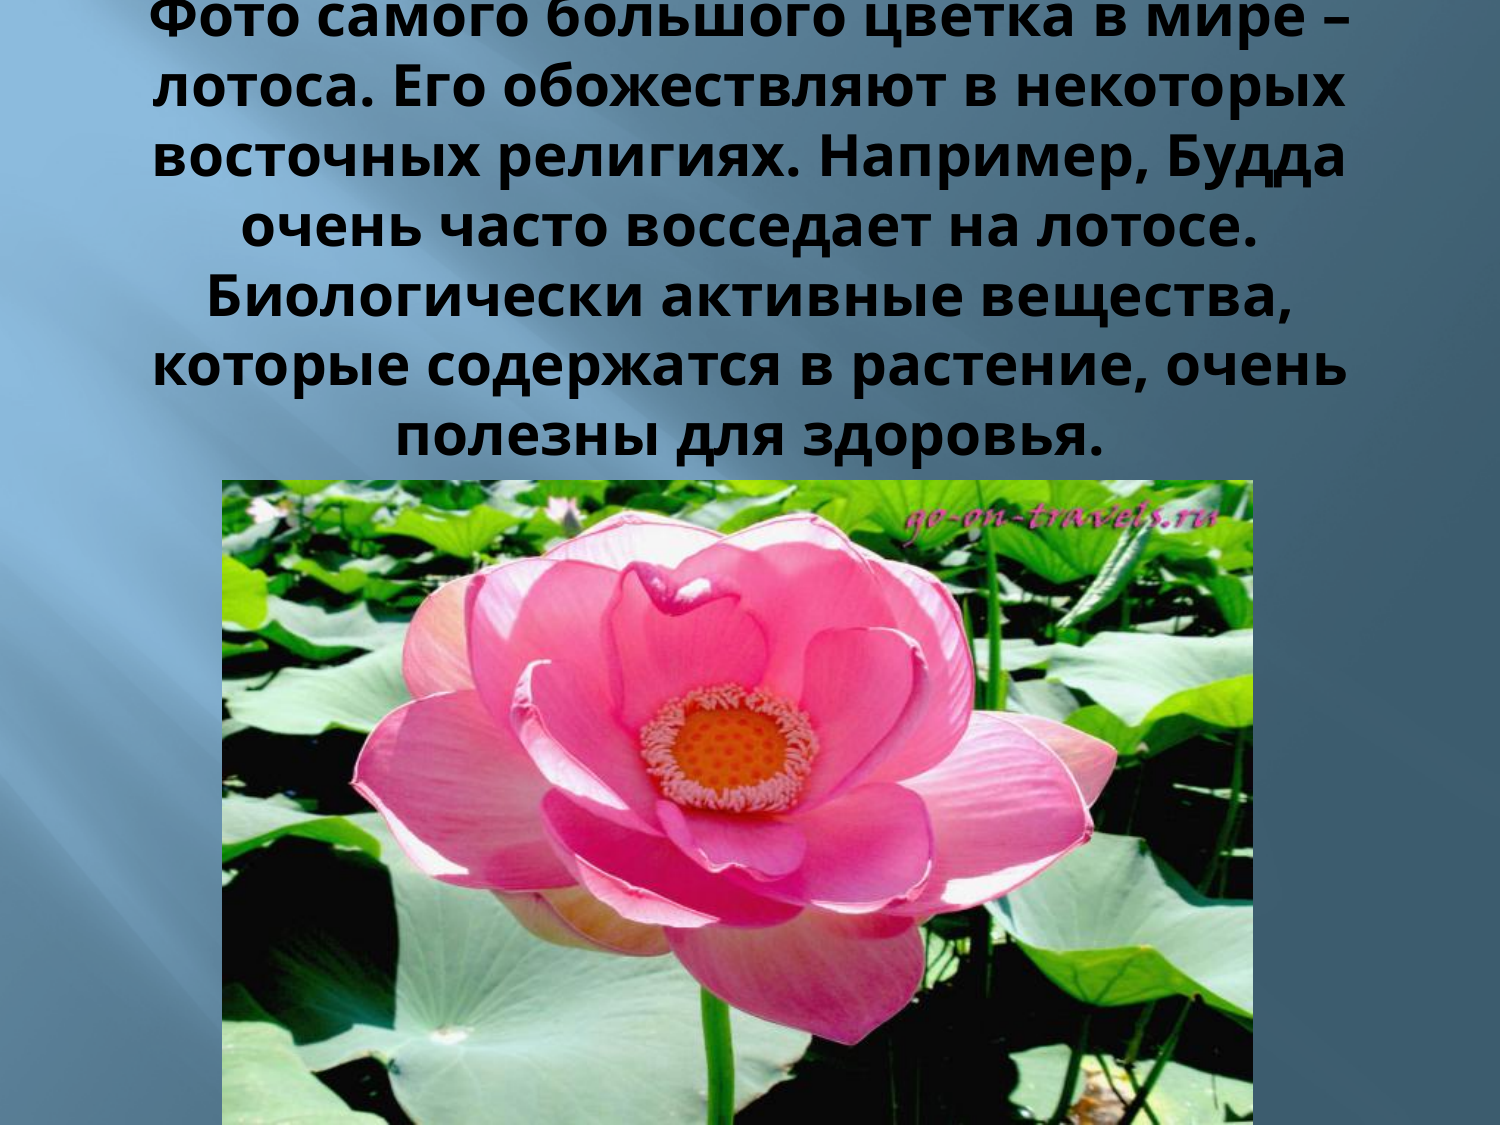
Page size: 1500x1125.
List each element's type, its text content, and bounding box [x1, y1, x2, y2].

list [222, 480, 1253, 1125]
title Фото самого большого цветка в мире – лотоса. Его обожествляют в некоторых восточных религиях. Например, Будда очень часто восседает на лотосе. Биологически активные вещества, которые содержатся в растение, очень полезны для здоровья. [75, 58, 1425, 387]
